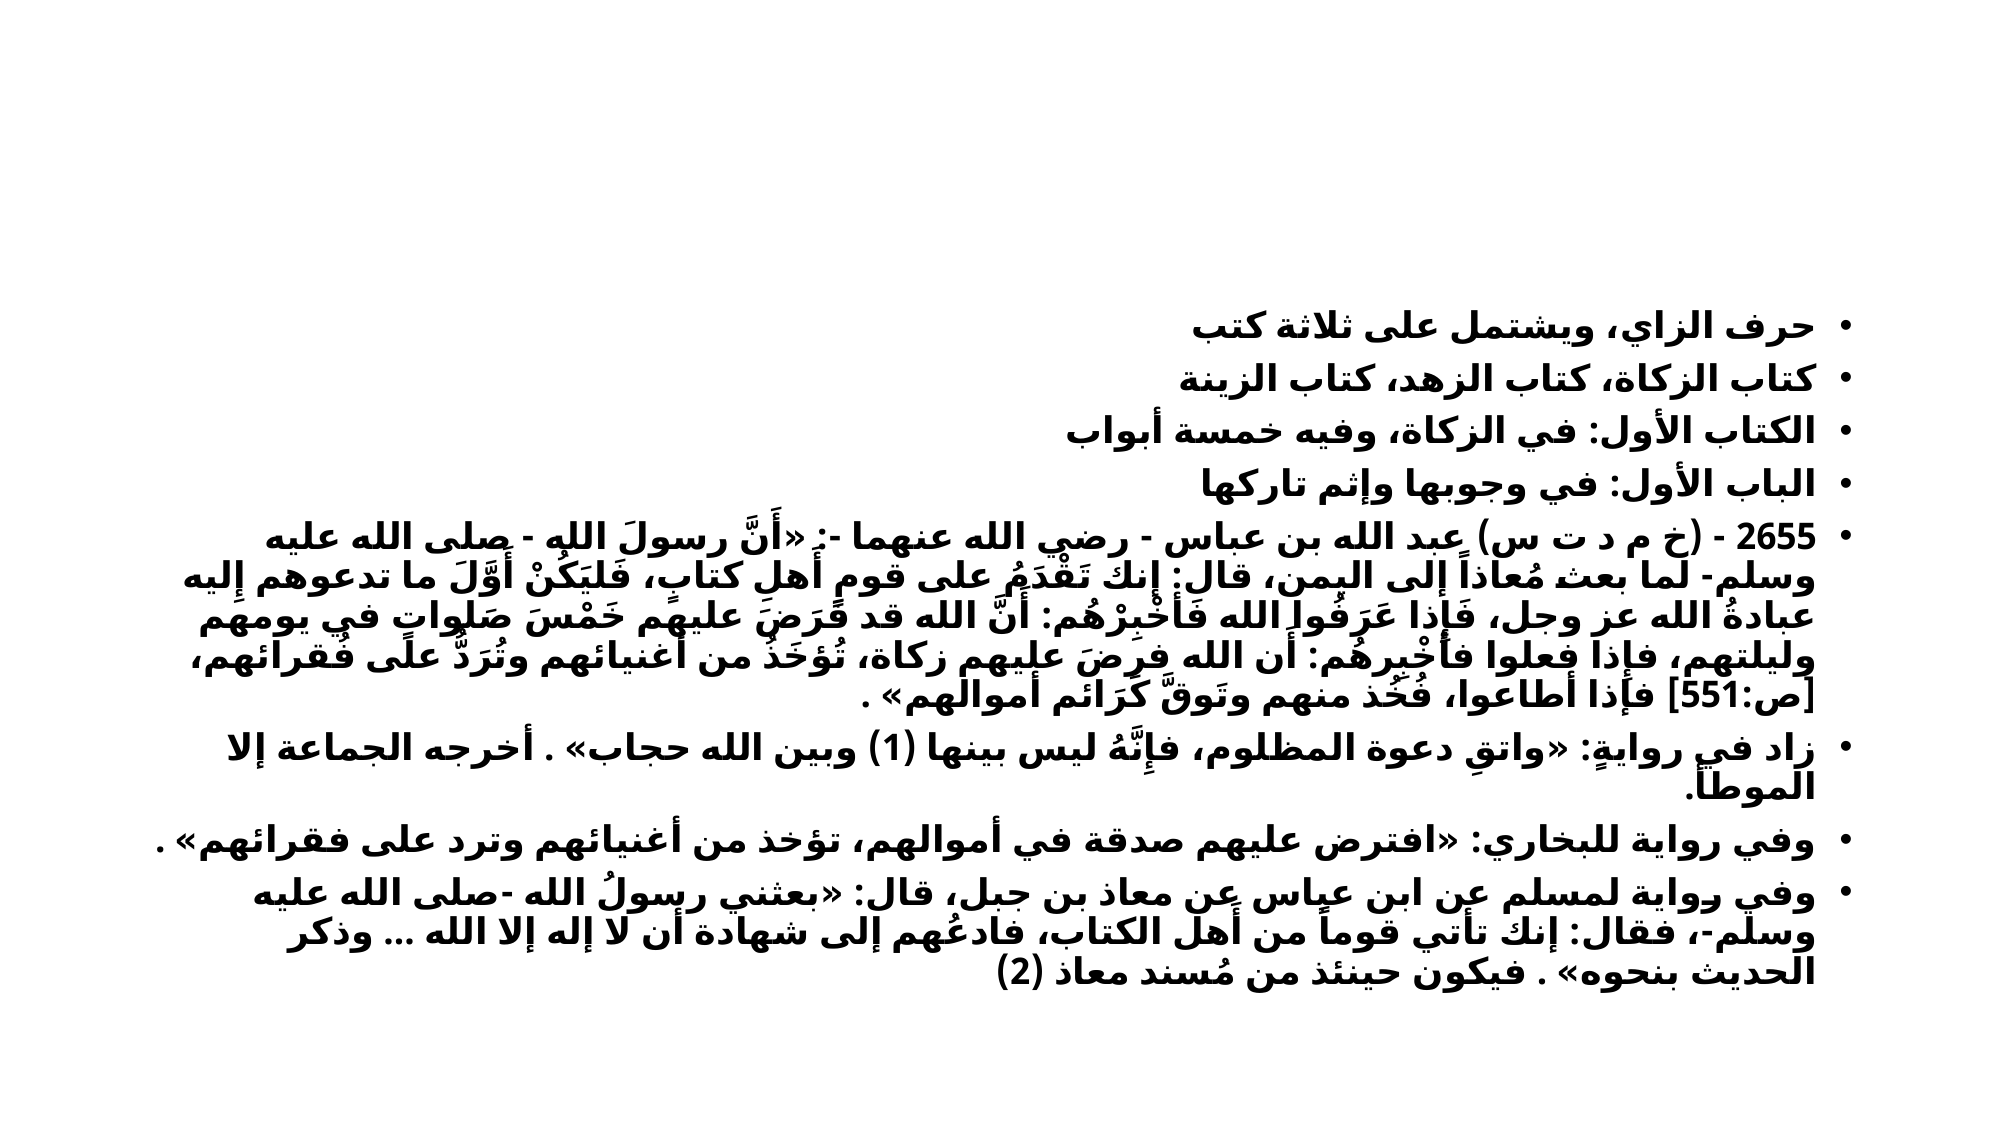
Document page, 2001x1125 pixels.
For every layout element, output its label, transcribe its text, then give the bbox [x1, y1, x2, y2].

list حرف الزاي، ويشتمل على ثلاثة كتب كتاب الزكاة، كتاب الزهد، كتاب الزينة الكتاب الأول: في الزكاة، وفيه خمسة أبواب الباب الأول: في وجوبها وإثم تاركها 2655 - (خ م د ت س) عبد الله بن عباس - رضي الله عنهما -: «أَنَّ رسولَ الله - صلى الله عليه وسلم- لما بعث مُعاذاً إلى اليمن، قال: إنك تَقْدَمُ على قومٍ أَهلِ كتابٍ، فَليَكُنْ أَوَّلَ ما تدعوهم إِليه عبادةُ الله عز وجل، فَإِذا عَرَفُوا الله فَأخْبِرْهُم: أَنَّ الله قد فَرَضَ عليهم خَمْسَ صَلواتٍ في يومهم وليلتهم، فإِذا فعلوا فأخْبِرهُم: أَن الله فرضَ عليهم زكاة، تُؤخَذُ من أغنيائهم وتُرَدُّ على فُقرائهم، [ص:551] فإذا أطاعوا، فُخُذ منهم وتَوقَّ كَرَائم أموالهم» . زاد في روايةٍ: «واتقِ دعوة المظلوم، فإِنَّهُ ليس بينها (1) وبين الله حجاب» . أخرجه الجماعة إلا الموطأ. وفي رواية للبخاري: «افترض عليهم صدقة في أموالهم، تؤخذ من أغنيائهم وترد على فقرائهم» . وفي رواية لمسلم عن ابن عباس عن معاذ بن جبل، قال: «بعثني رسولُ الله -صلى الله عليه وسلم-، فقال: إنك تأتي قوماً من أَهل الكتاب، فادعُهم إلى شهادة أن لا إله إلا الله ... وذكر الحديث بنحوه» . فيكون حينئذ من مُسند معاذ (2) [137, 299, 1863, 1014]
